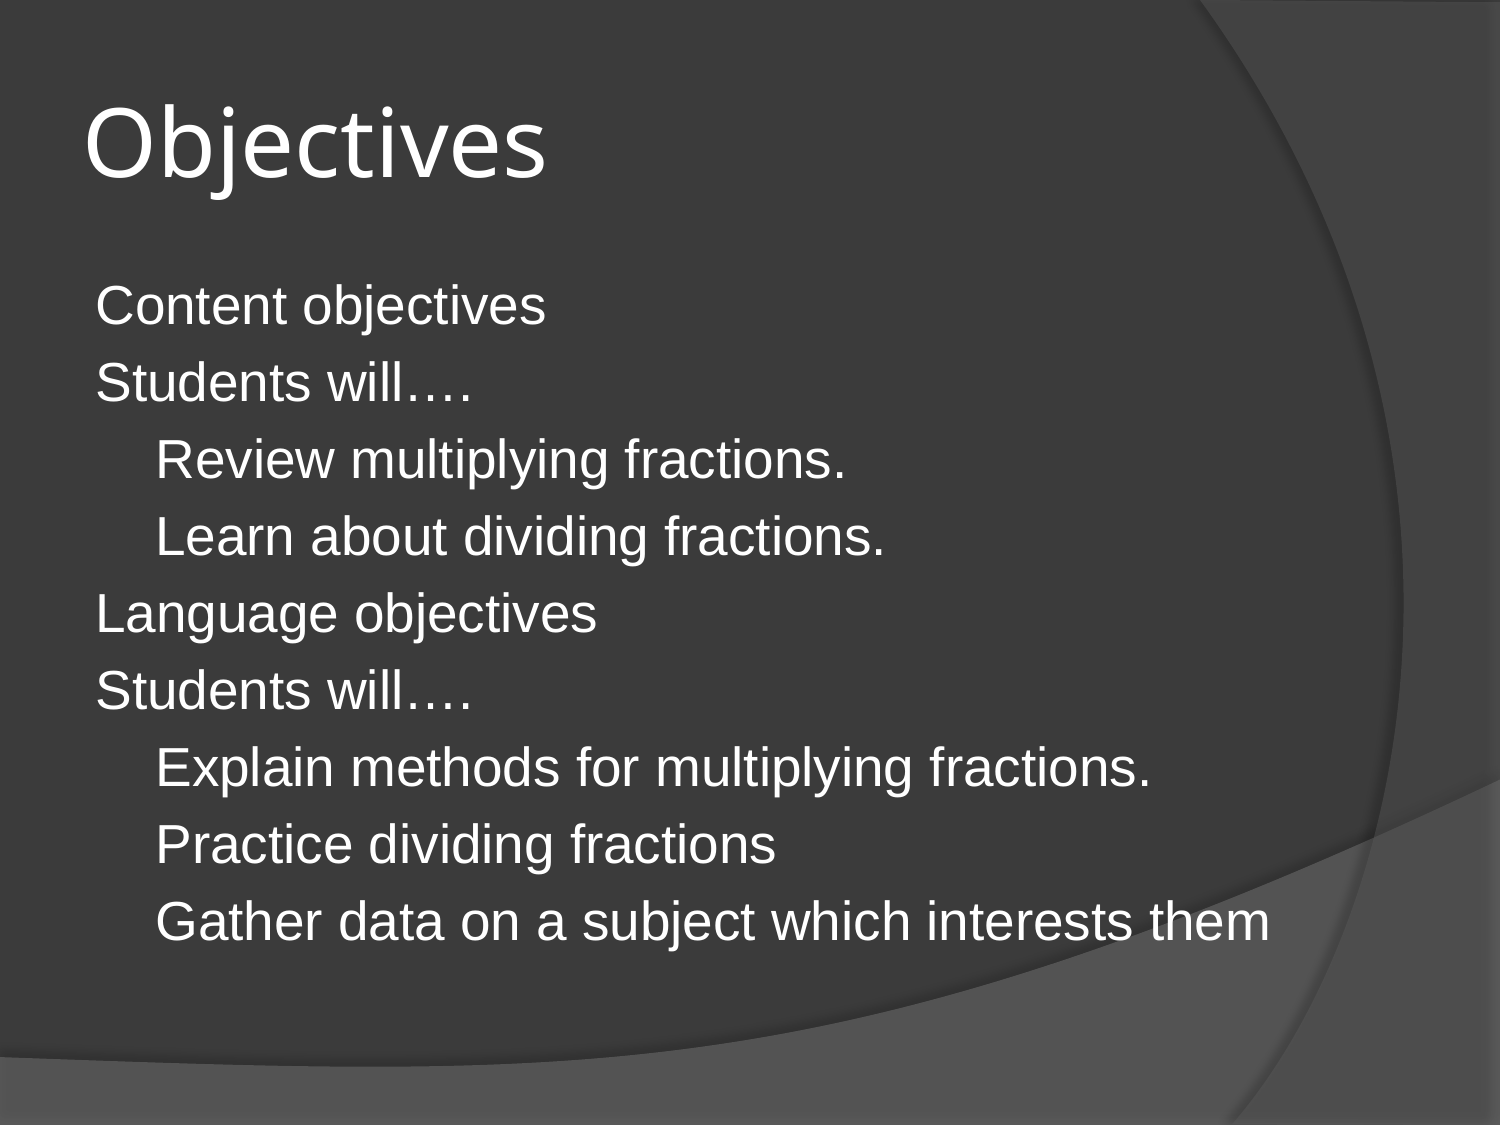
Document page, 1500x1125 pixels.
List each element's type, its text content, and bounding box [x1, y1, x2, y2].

title Objectives [75, 45, 1300, 233]
list Content objectives Students will…. Review multiplying fractions. Learn about dividing fractions. Language objectives Students will…. Explain methods for multiplying fractions. Practice dividing fractions Gather data on a subject which interests them [75, 262, 1300, 1005]
